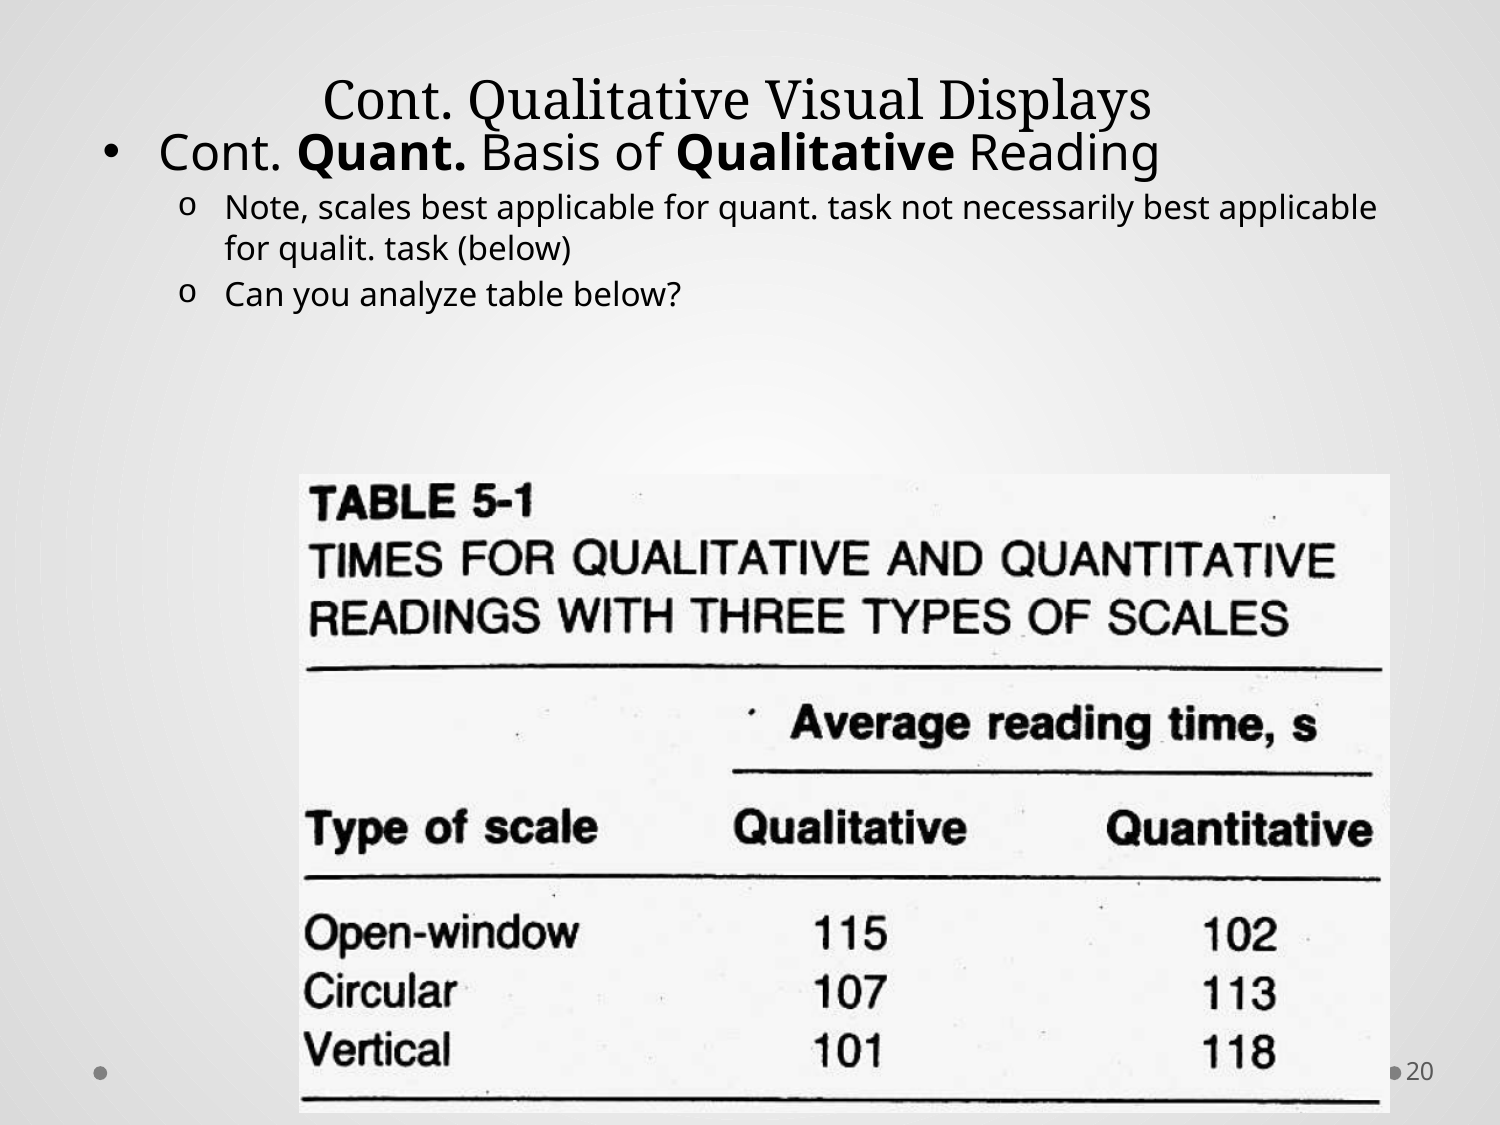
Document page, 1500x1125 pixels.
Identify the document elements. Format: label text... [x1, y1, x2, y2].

title Cont. Qualitative Visual Displays [62, 37, 1413, 138]
slide_number 20 [1401, 1042, 1494, 1103]
picture [299, 474, 1390, 1113]
list Cont. Quant. Basis of Qualitative Reading Note, scales best applicable for quant. task not necessarily best applicable for qualit. task (below) Can you analyze table below? [87, 112, 1438, 1125]
